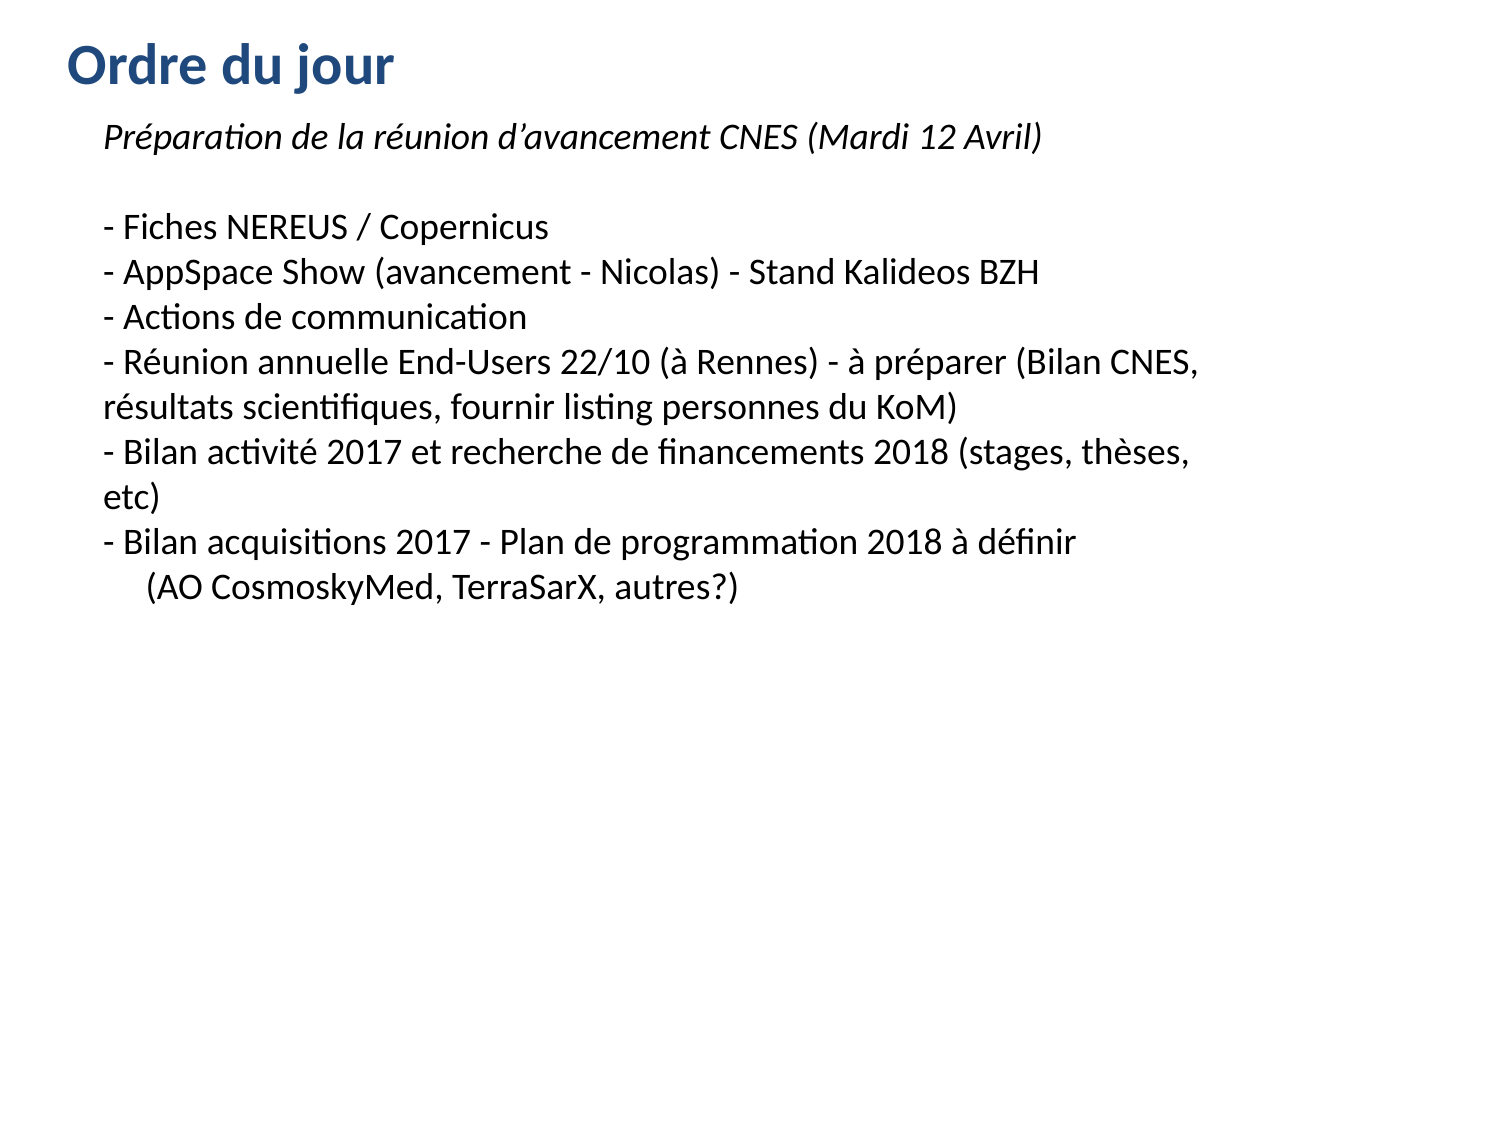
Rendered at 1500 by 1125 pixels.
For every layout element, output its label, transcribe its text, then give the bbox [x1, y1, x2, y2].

text_box Préparation de la réunion d’avancement CNES (Mardi 12 Avril) - Fiches NEREUS / Copernicus - AppSpace Show (avancement - Nicolas) - Stand Kalideos BZH - Actions de communication - Réunion annuelle End-Users 22/10 (à Rennes) - à préparer (Bilan CNES, résultats scientifiques, fournir listing personnes du KoM) - Bilan activité 2017 et recherche de financements 2018 (stages, thèses, etc) - Bilan acquisitions 2017 - Plan de programmation 2018 à définir (AO CosmoskyMed, TerraSarX, autres?) [88, 104, 1400, 614]
text_box Ordre du jour [53, 19, 1436, 104]
